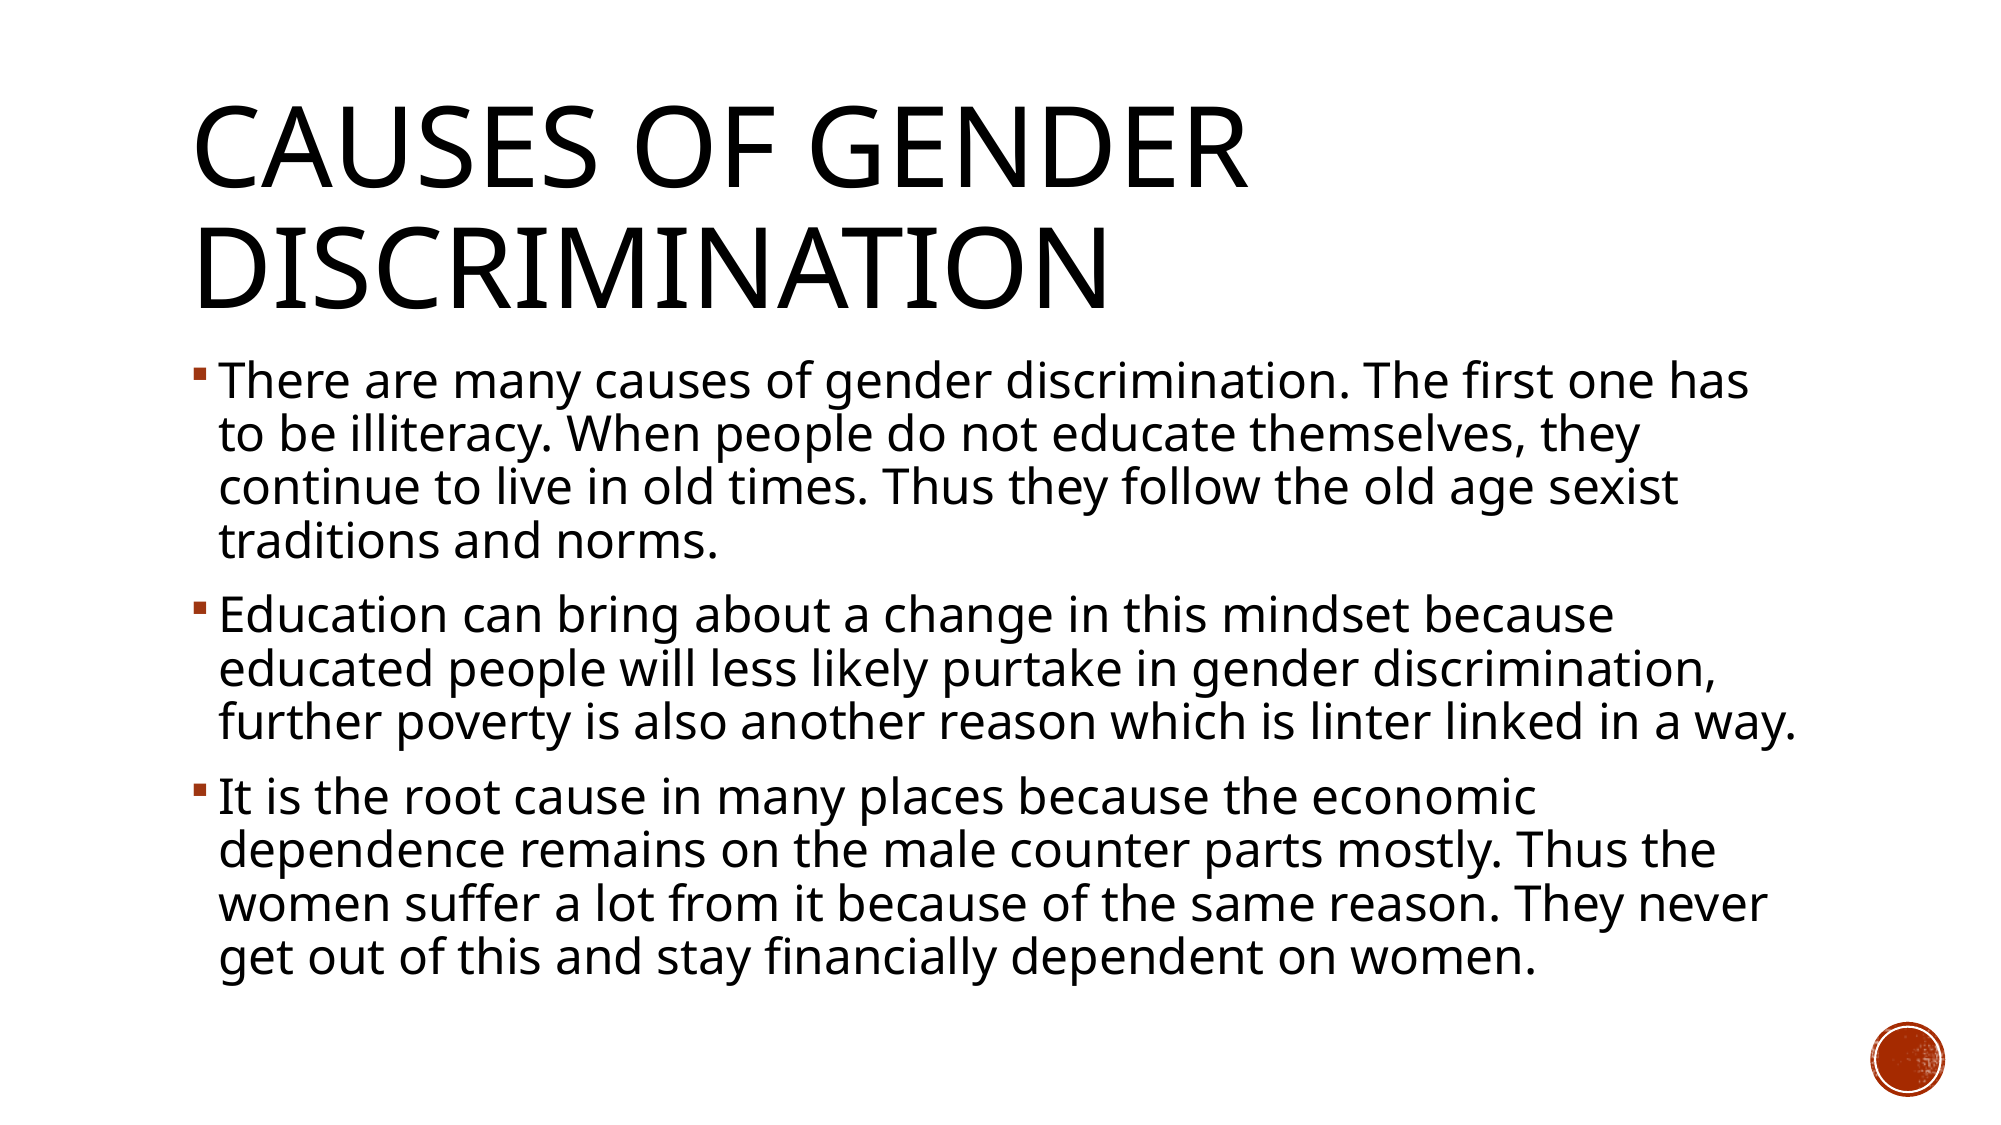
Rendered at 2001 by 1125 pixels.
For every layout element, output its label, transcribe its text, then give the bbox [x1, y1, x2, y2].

list There are many causes of gender discrimination. The first one has to be illiteracy. When people do not educate themselves, they continue to live in old times. Thus they follow the old age sexist traditions and norms. Education can bring about a change in this mindset because educated people will less likely purtake in gender discrimination, further poverty is also another reason which is linter linked in a way. It is the root cause in many places because the economic dependence remains on the male counter parts mostly. Thus the women suffer a lot from it because of the same reason. They never get out of this and stay financially dependent on women. [175, 348, 1826, 1013]
title Causes of gender discrimination [175, 79, 1826, 344]
